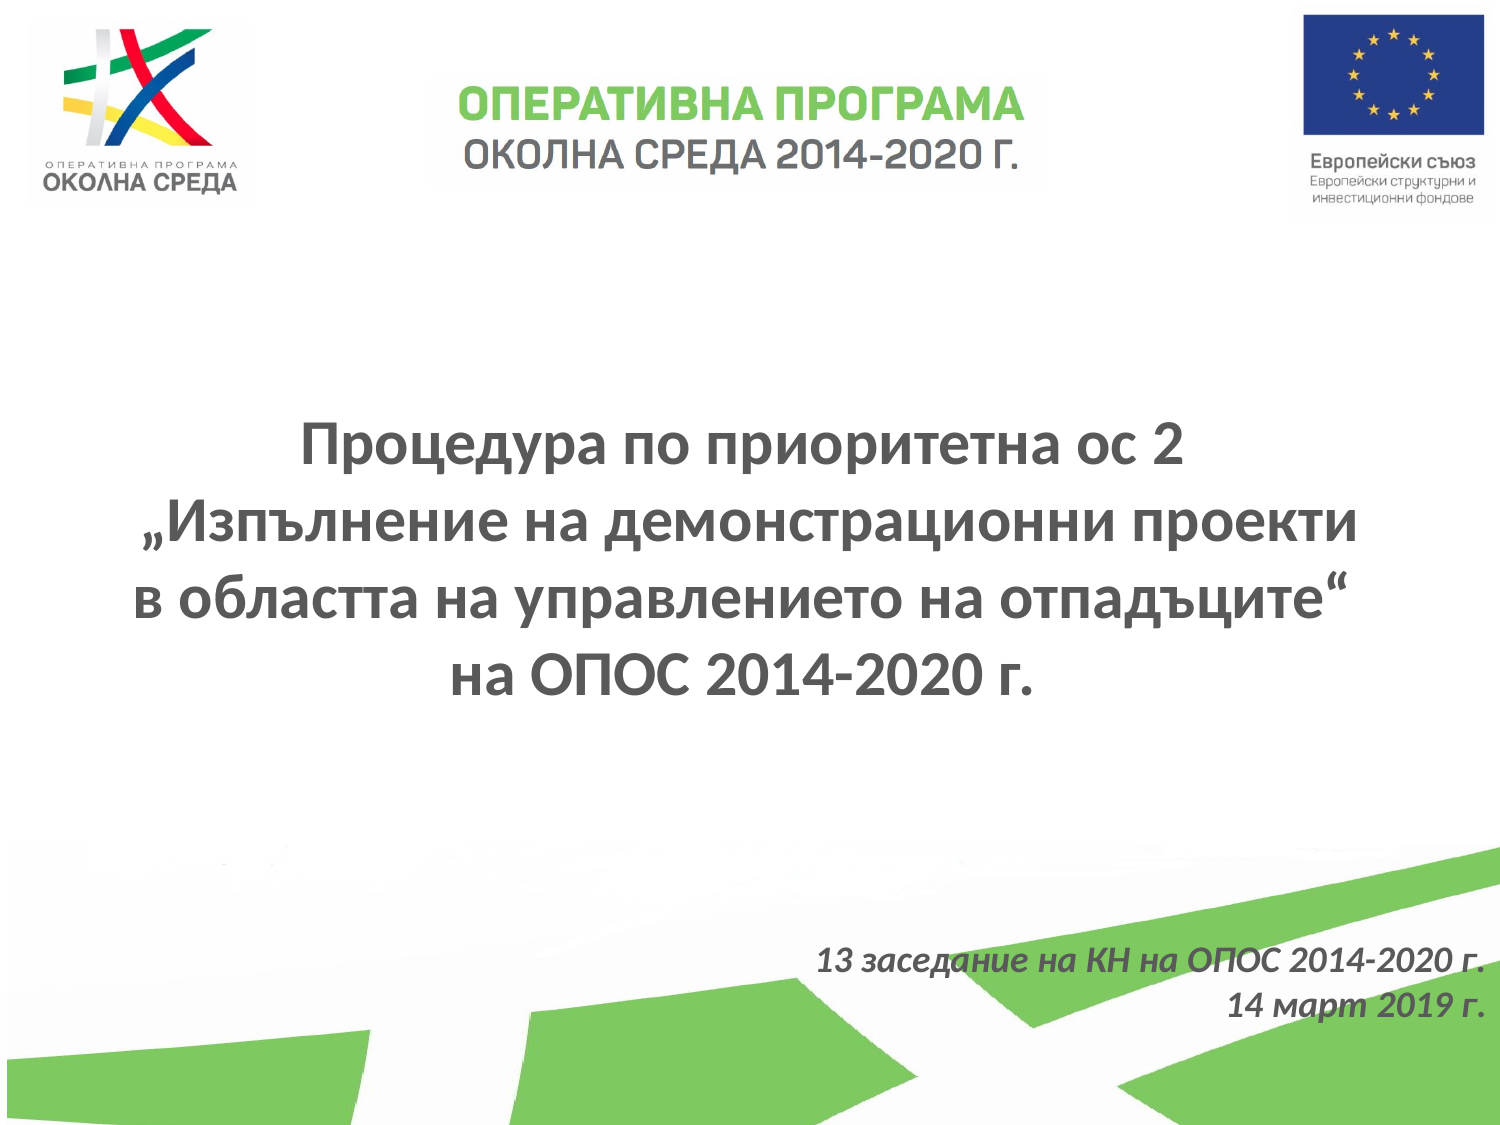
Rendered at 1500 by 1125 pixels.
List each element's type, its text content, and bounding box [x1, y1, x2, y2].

picture [429, 77, 1049, 186]
picture [7, 845, 1500, 1125]
title Процедура по приоритетна ос 2 „Изпълнение на демонстрационни проекти в областта на управлението на отпадъците“ на ОПОС 2014-2020 г. [112, 267, 1388, 799]
picture [28, 21, 254, 206]
picture [1293, 3, 1493, 224]
